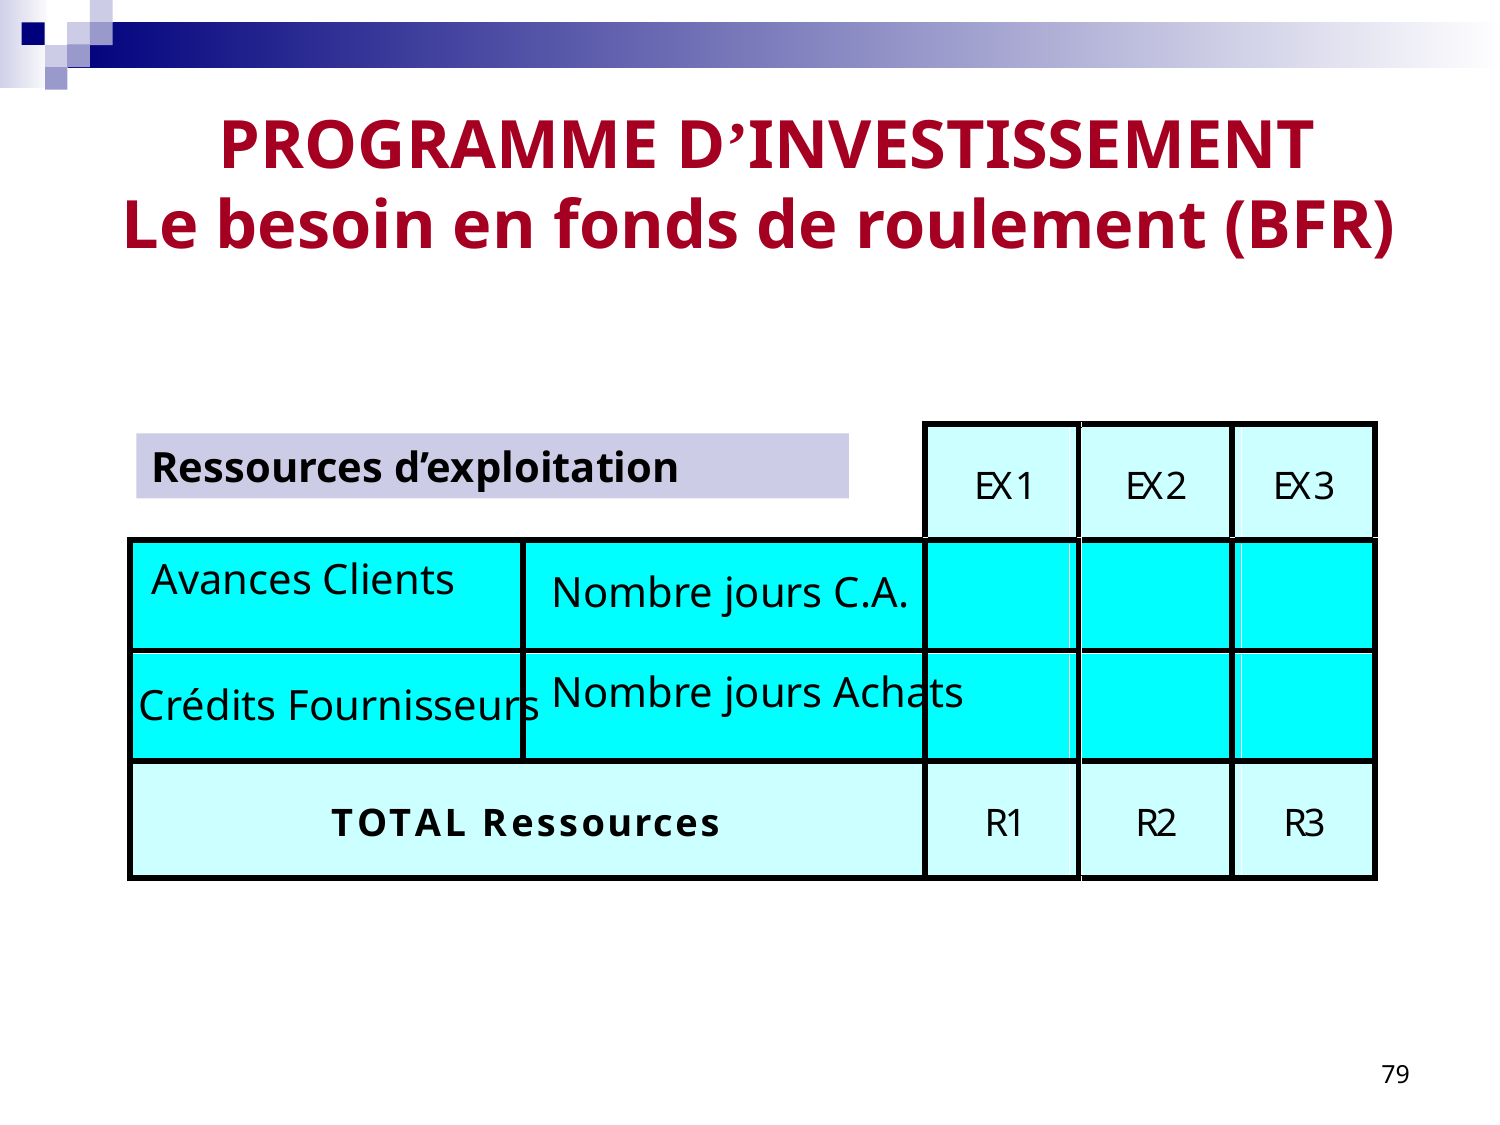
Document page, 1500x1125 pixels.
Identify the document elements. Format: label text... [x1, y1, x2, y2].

slide_number 79 [1074, 1025, 1425, 1100]
text_box PROGRAMME D’INVESTISSEMENT Le besoin en fonds de roulement (BFR) [100, 113, 1435, 251]
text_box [126, 420, 1425, 912]
